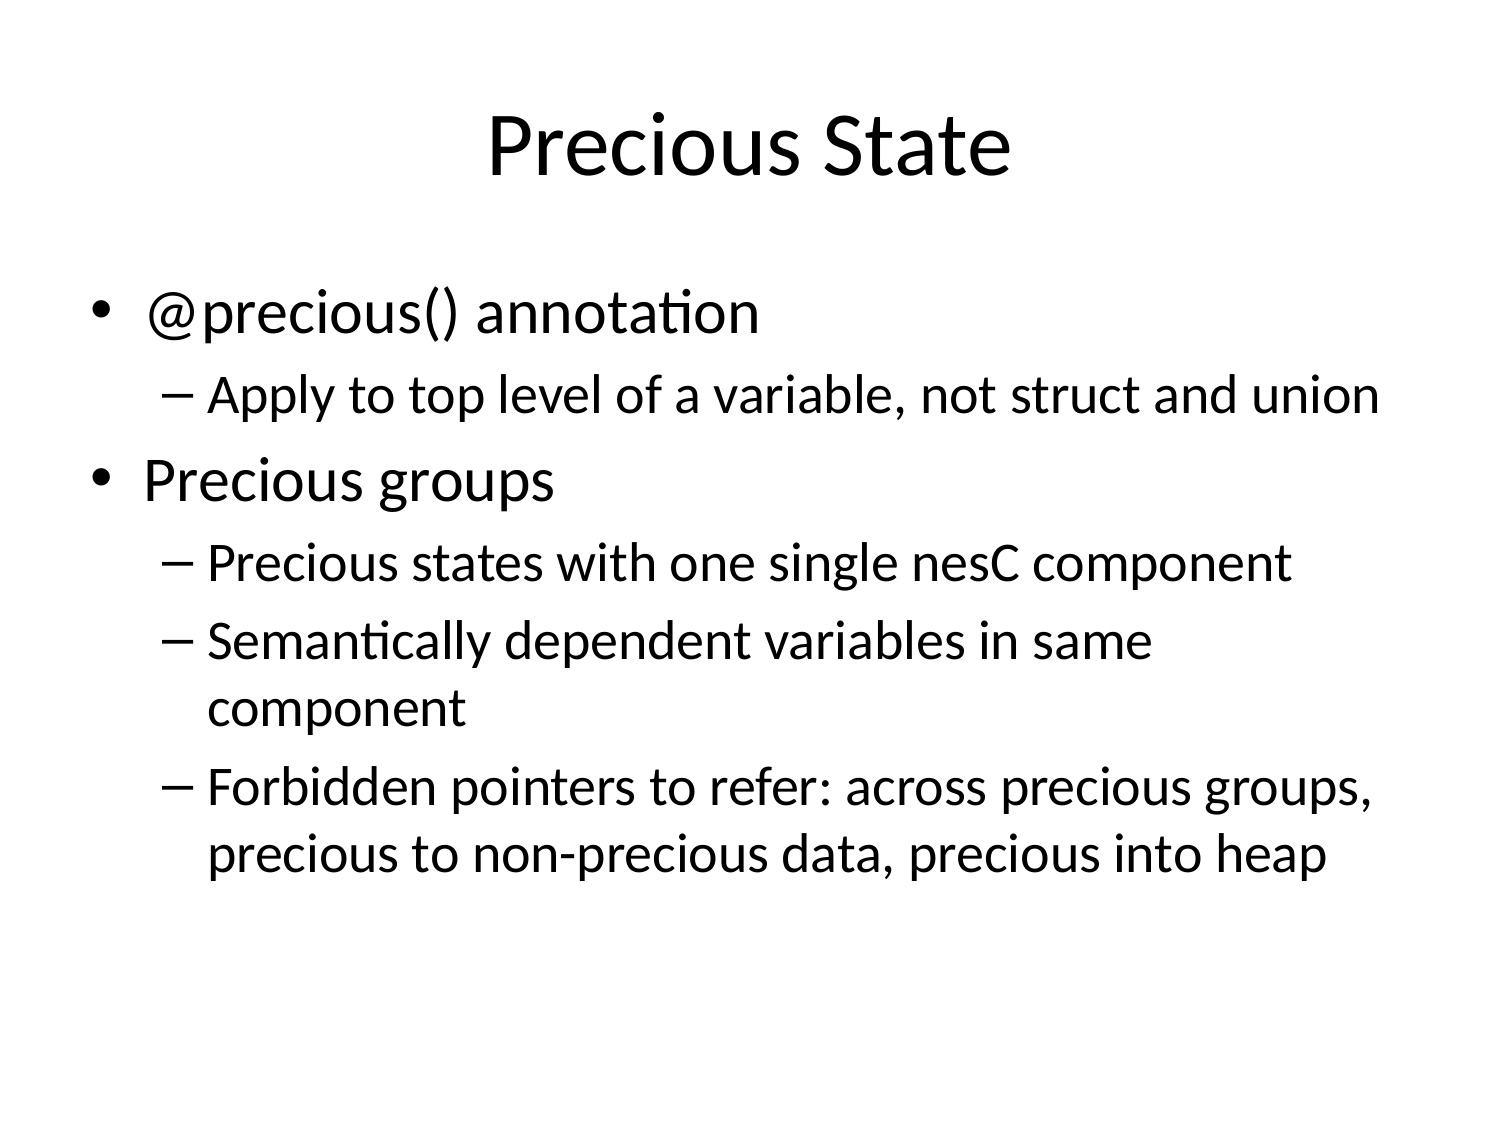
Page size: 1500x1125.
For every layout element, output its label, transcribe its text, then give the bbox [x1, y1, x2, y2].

title Precious State [75, 45, 1425, 233]
list @precious() annotation Apply to top level of a variable, not struct and union Precious groups Precious states with one single nesC component Semantically dependent variables in same component Forbidden pointers to refer: across precious groups, precious to non-precious data, precious into heap [75, 262, 1425, 1005]
